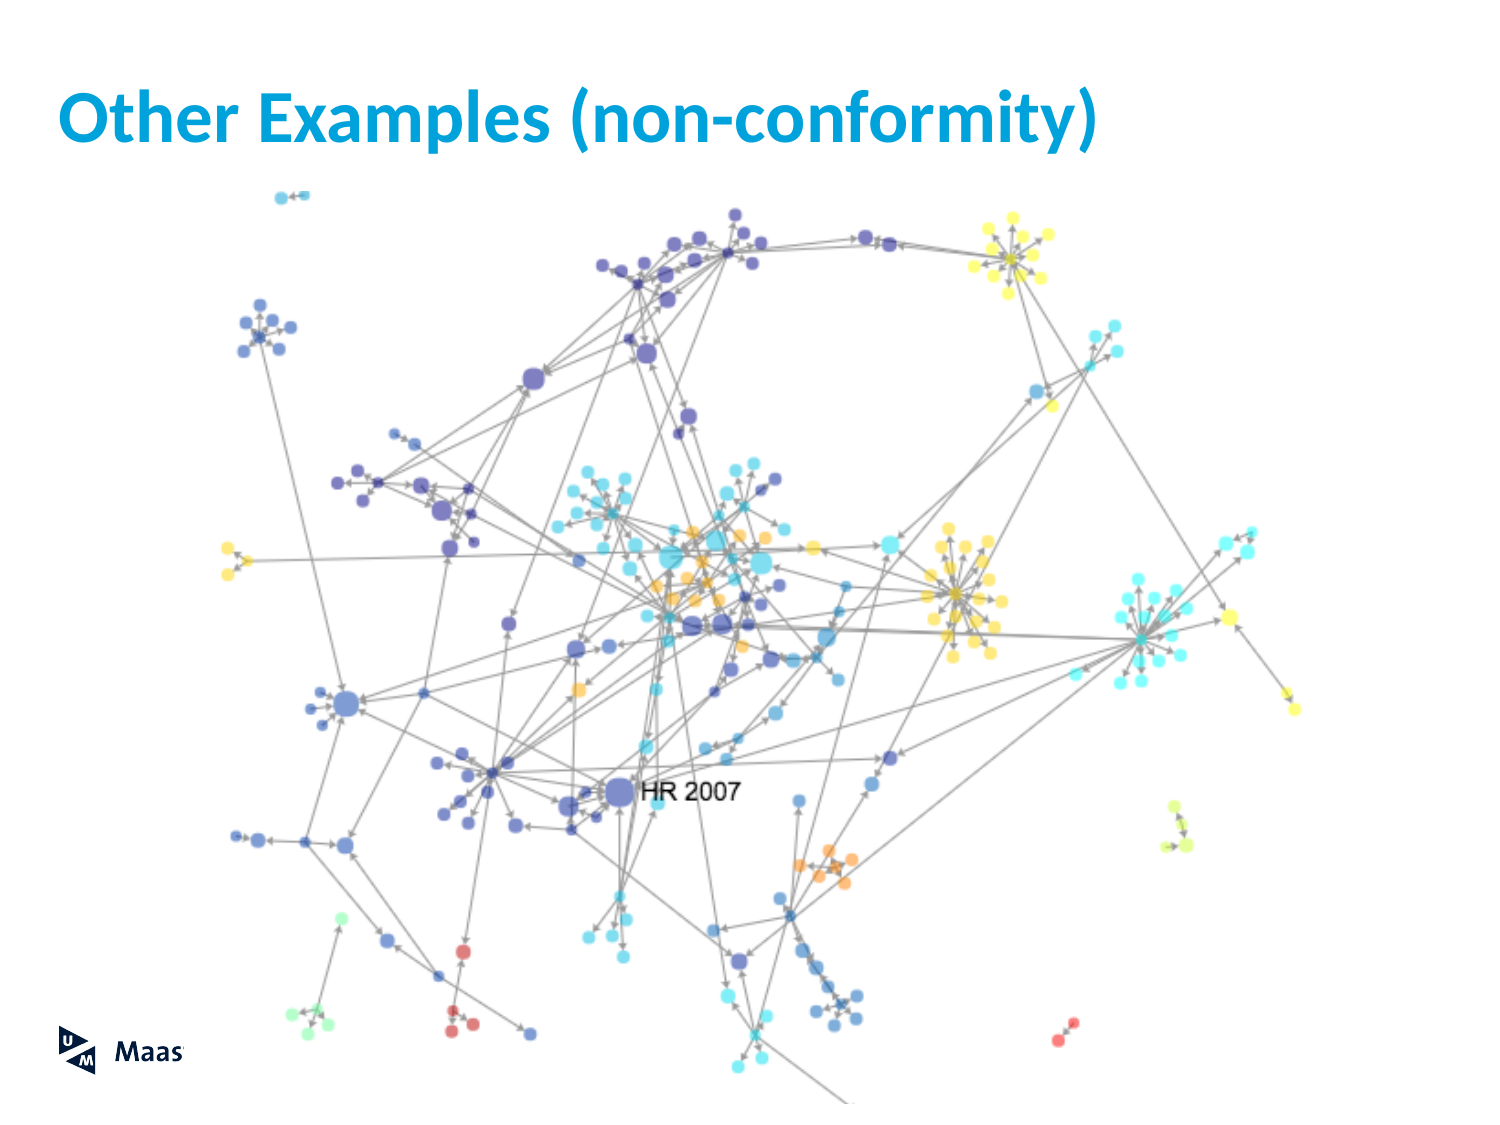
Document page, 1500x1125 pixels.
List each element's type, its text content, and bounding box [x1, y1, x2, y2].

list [183, 191, 1332, 1104]
picture [59, 1012, 183, 1096]
title Other Examples (non-conformity) [59, 67, 1425, 192]
